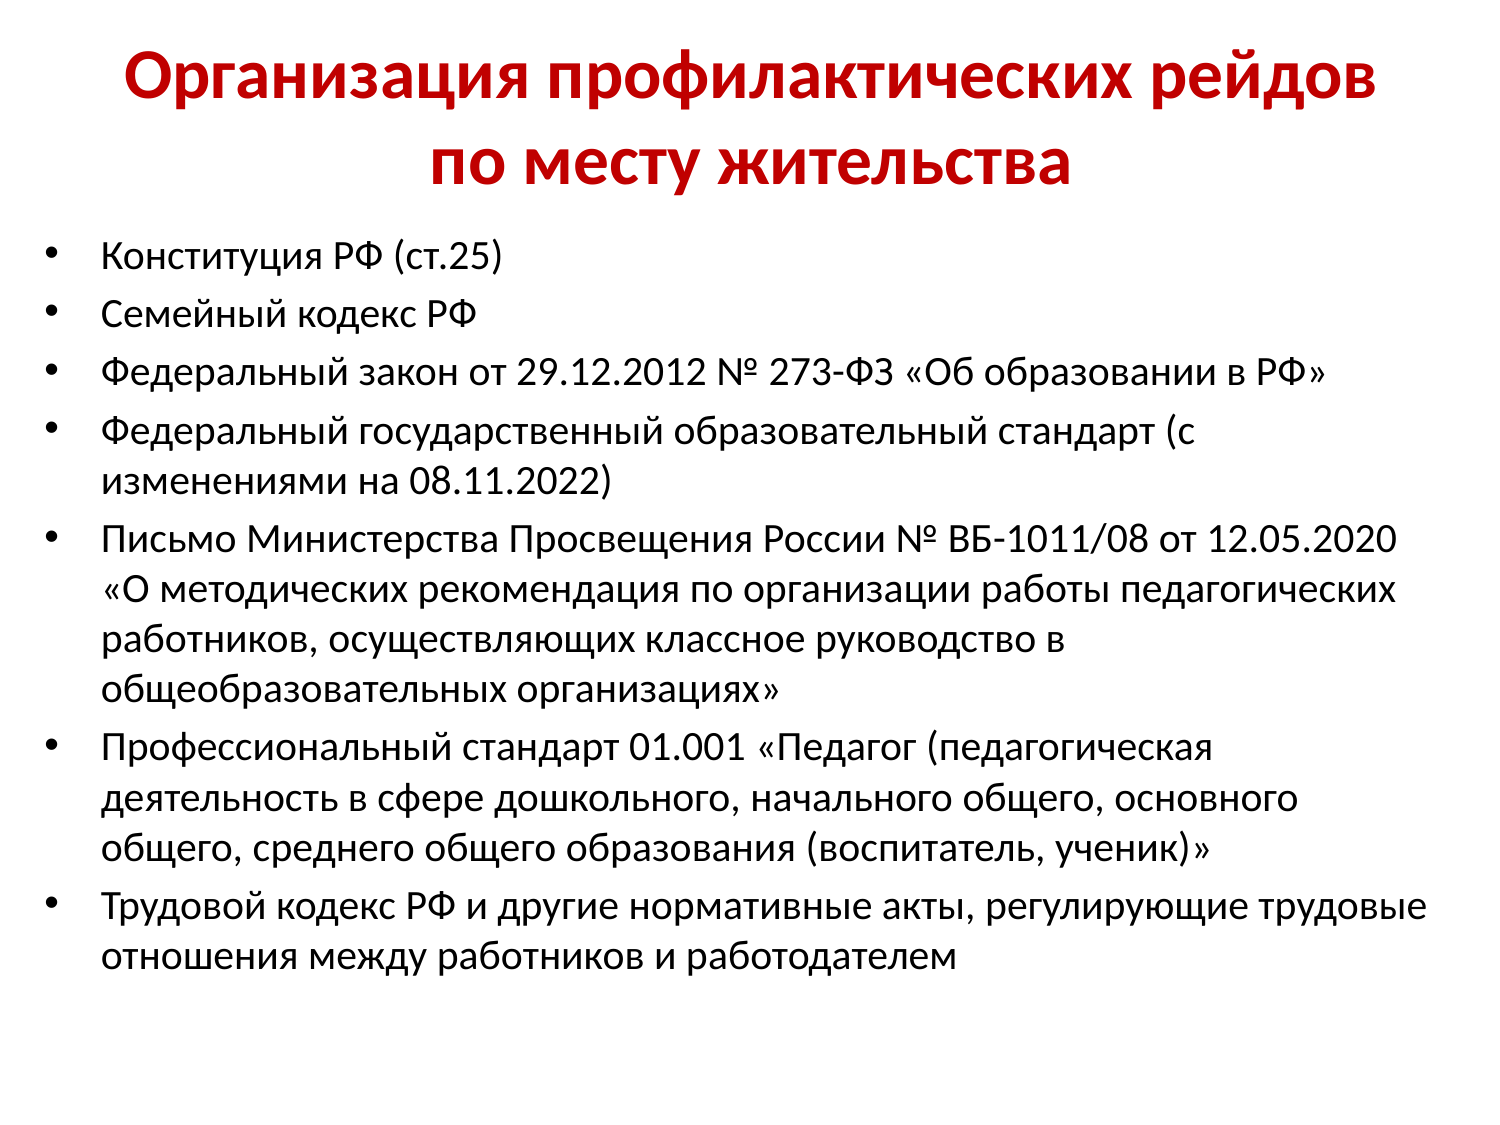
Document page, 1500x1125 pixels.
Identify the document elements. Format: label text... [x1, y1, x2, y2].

list Конституция РФ (ст.25) Семейный кодекс РФ Федеральный закон от 29.12.2012 № 273-ФЗ «Об образовании в РФ» Федеральный государственный образовательный стандарт (с изменениями на 08.11.2022) Письмо Министерства Просвещения России № ВБ-1011/08 от 12.05.2020 «О методических рекомендация по организации работы педагогических работников, осуществляющих классное руководство в общеобразовательных организациях» Профессиональный стандарт 01.001 «Педагог (педагогическая деятельность в сфере дошкольного, начального общего, основного общего, среднего общего образования (воспитатель, ученик)» Трудовой кодекс РФ и другие нормативные акты, регулирующие трудовые отношения между работников и работодателем [29, 219, 1459, 1125]
title Организация профилактических рейдов по месту жительства [76, 19, 1427, 207]
